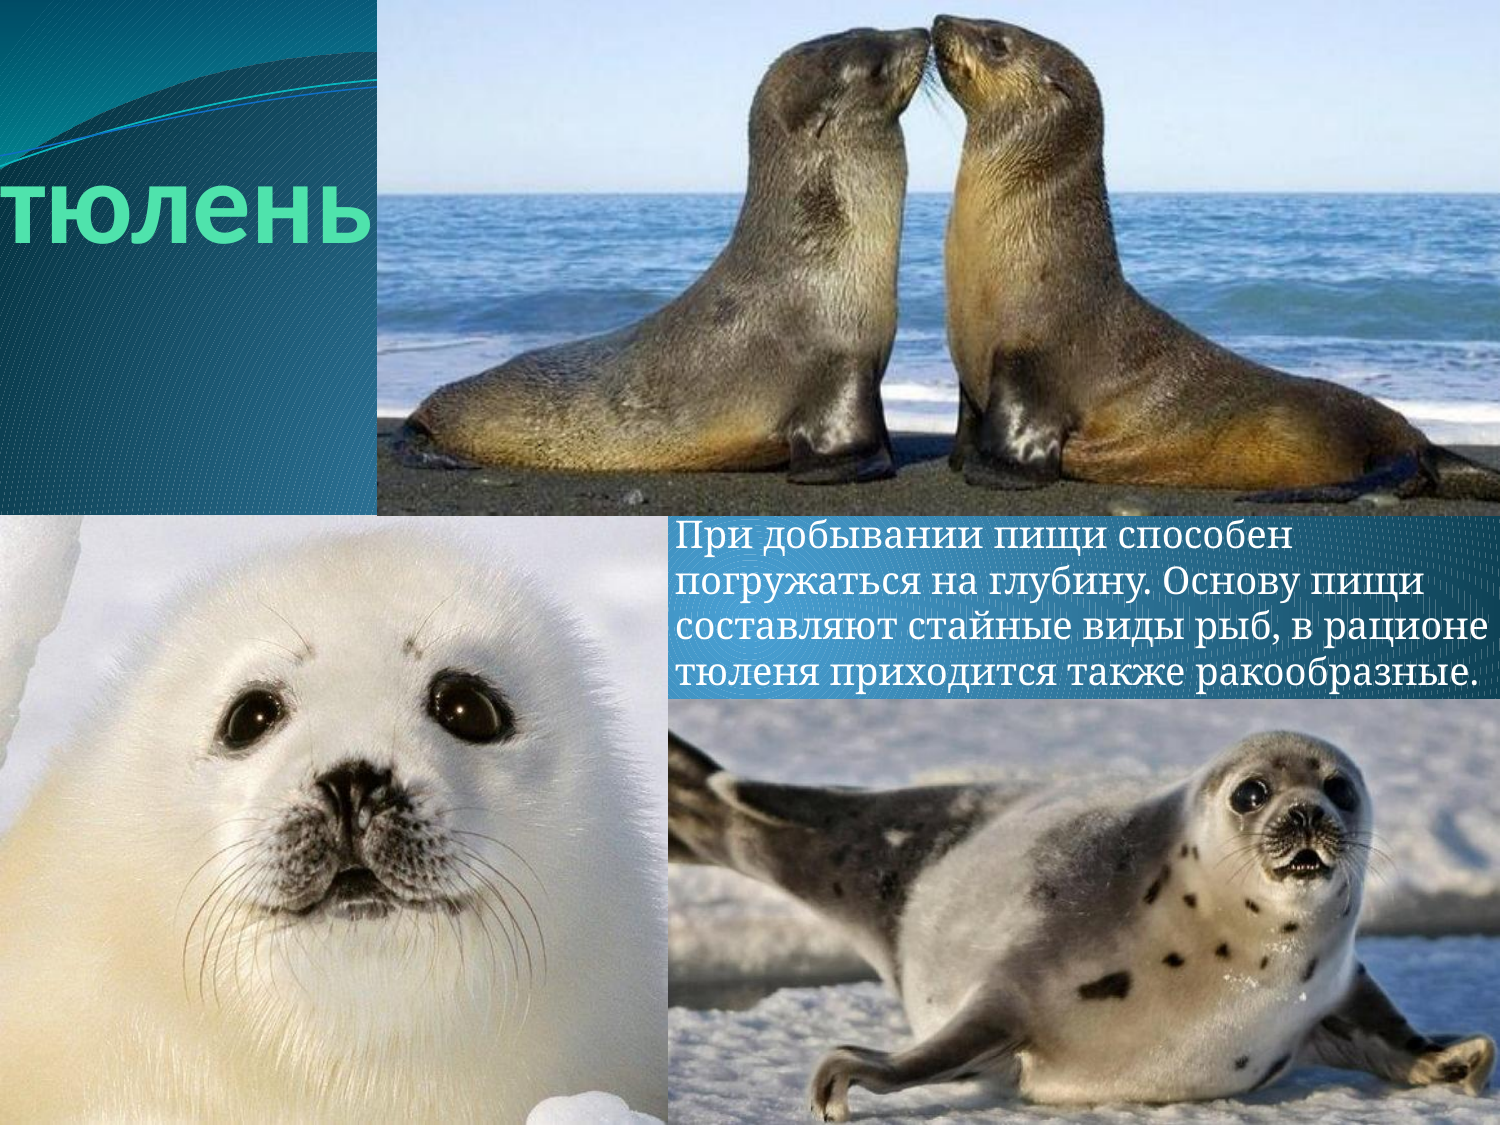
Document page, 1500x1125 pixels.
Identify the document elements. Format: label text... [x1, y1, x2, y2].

picture [377, 0, 1500, 516]
title тюлень [0, 0, 377, 268]
list При добывании пищи способен погружаться на глубину. Основу пищи составляют стайные виды рыб, в рационе тюленя приходится также ракообразные. [673, 528, 1500, 699]
picture [670, 699, 1500, 1125]
picture [0, 514, 668, 1125]
